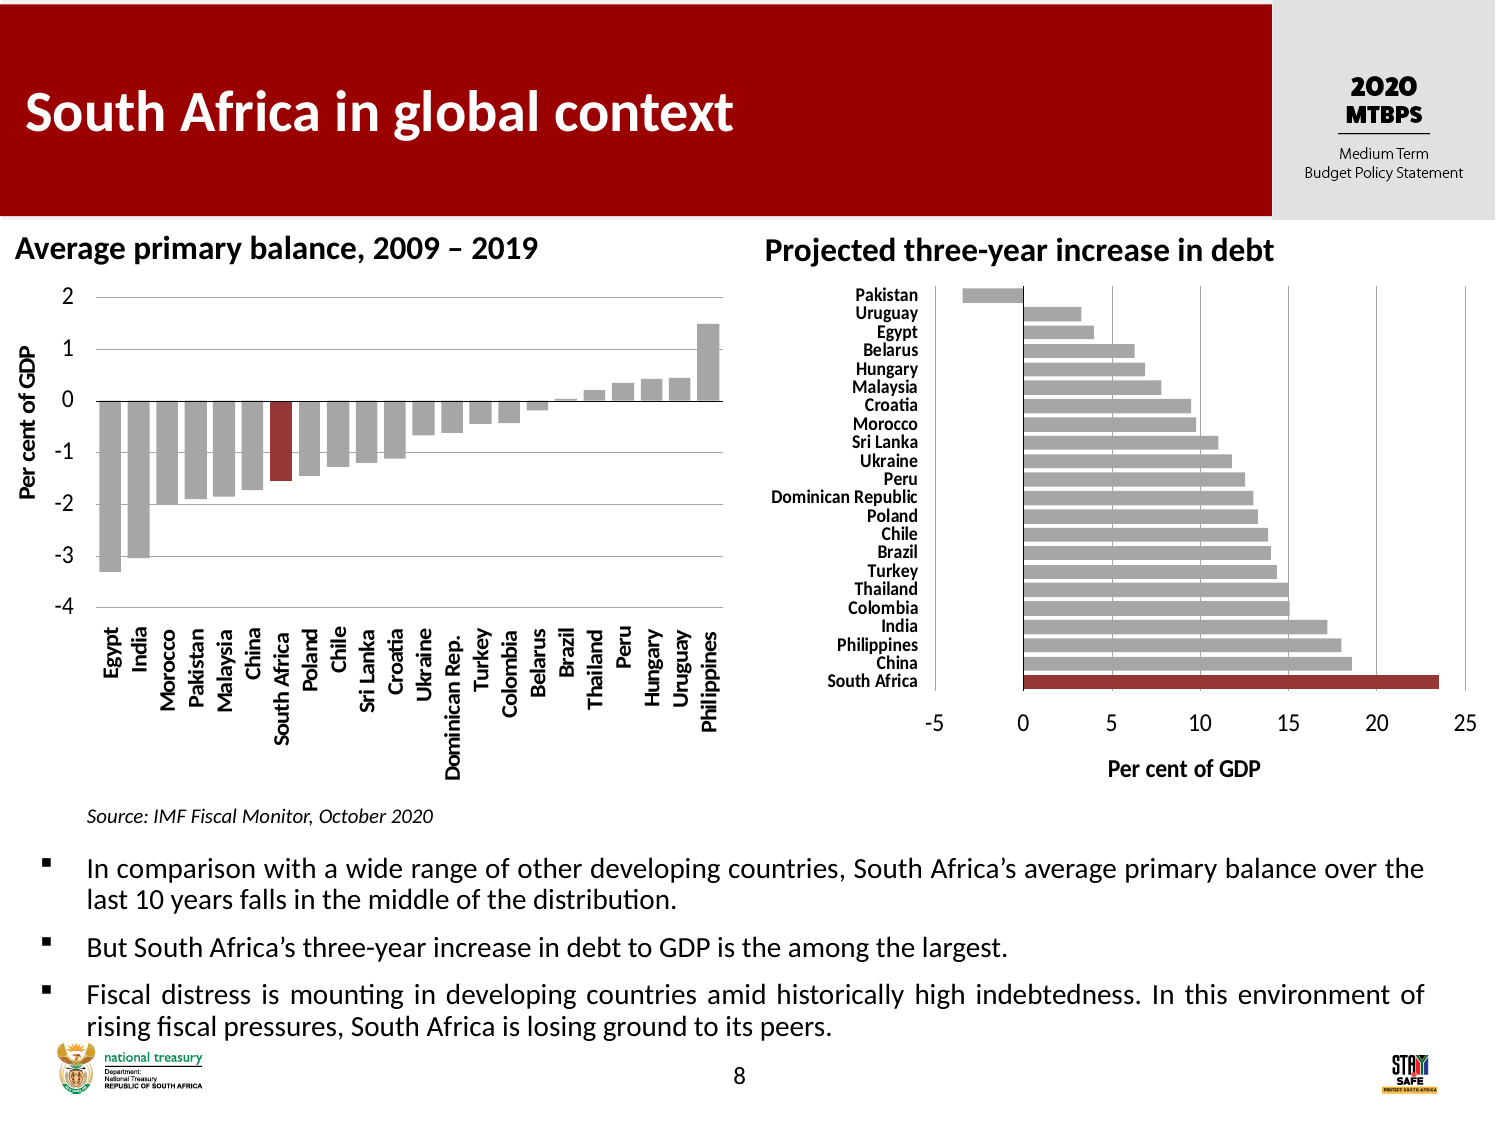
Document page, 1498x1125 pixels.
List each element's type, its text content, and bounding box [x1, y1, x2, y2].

text_box South Africa in global context [10, 5, 1272, 212]
picture [930, 1050, 1437, 1094]
picture [764, 274, 1488, 787]
text_box Average primary balance, 2009 – 2019 [0, 219, 747, 274]
text_box [0, 4, 1272, 217]
picture [10, 276, 733, 789]
picture [57, 1050, 549, 1094]
text_box Projected three-year increase in debt [750, 220, 1411, 276]
slide_number 7 [549, 1050, 930, 1105]
text_box Source: IMF Fiscal Monitor, October 2020 [72, 795, 831, 836]
picture [2, 0, 1495, 220]
text_box In comparison with a wide range of other developing countries, South Africa’s average primary balance over the last 10 years falls in the middle of the distribution. But South Africa’s three-year increase in debt to GDP is the among the largest. Fiscal distress is mounting in developing countries amid historically high indebtedness. In this environment of rising fiscal pressures, South Africa is losing ground to its peers. [24, 845, 1441, 1050]
